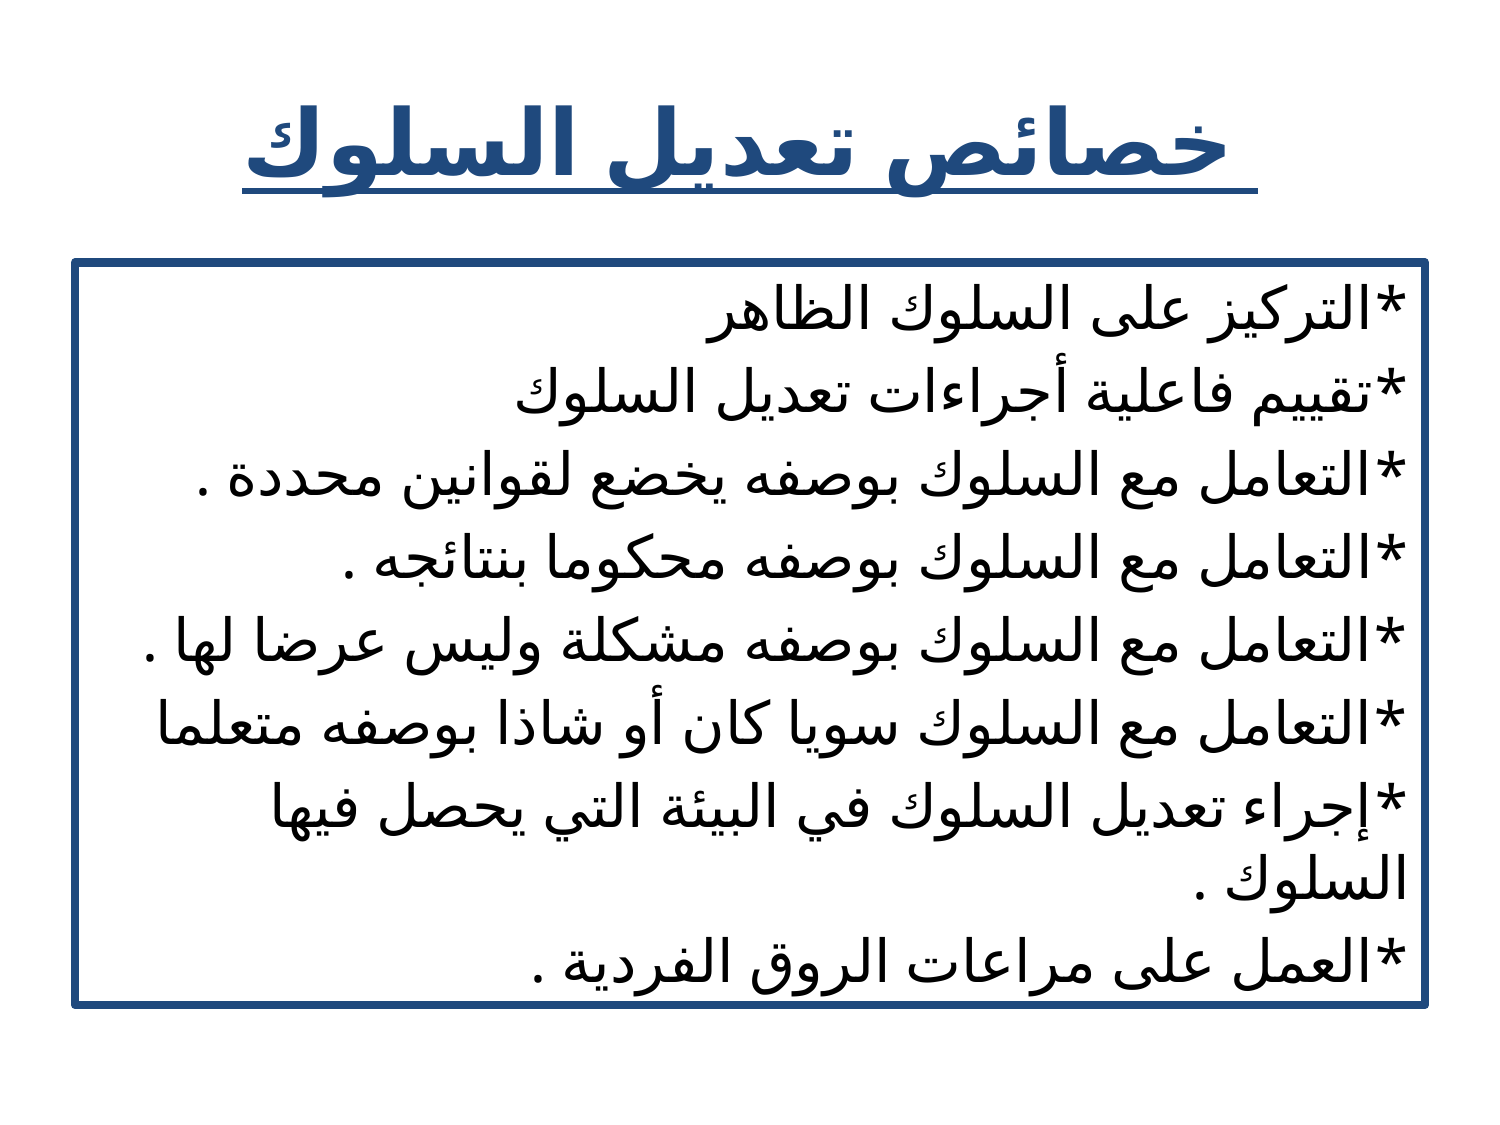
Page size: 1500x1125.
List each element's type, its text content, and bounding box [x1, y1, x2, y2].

list *التركيز على السلوك الظاهر *تقييم فاعلية أجراءات تعديل السلوك *التعامل مع السلوك بوصفه يخضع لقوانين محددة . *التعامل مع السلوك بوصفه محكوما بنتائجه . *التعامل مع السلوك بوصفه مشكلة وليس عرضا لها . *التعامل مع السلوك سويا كان أو شاذا بوصفه متعلما *إجراء تعديل السلوك في البيئة التي يحصل فيها السلوك . *العمل على مراعات الروق الفردية . [75, 262, 1425, 1005]
title خصائص تعديل السلوك [75, 45, 1425, 233]
